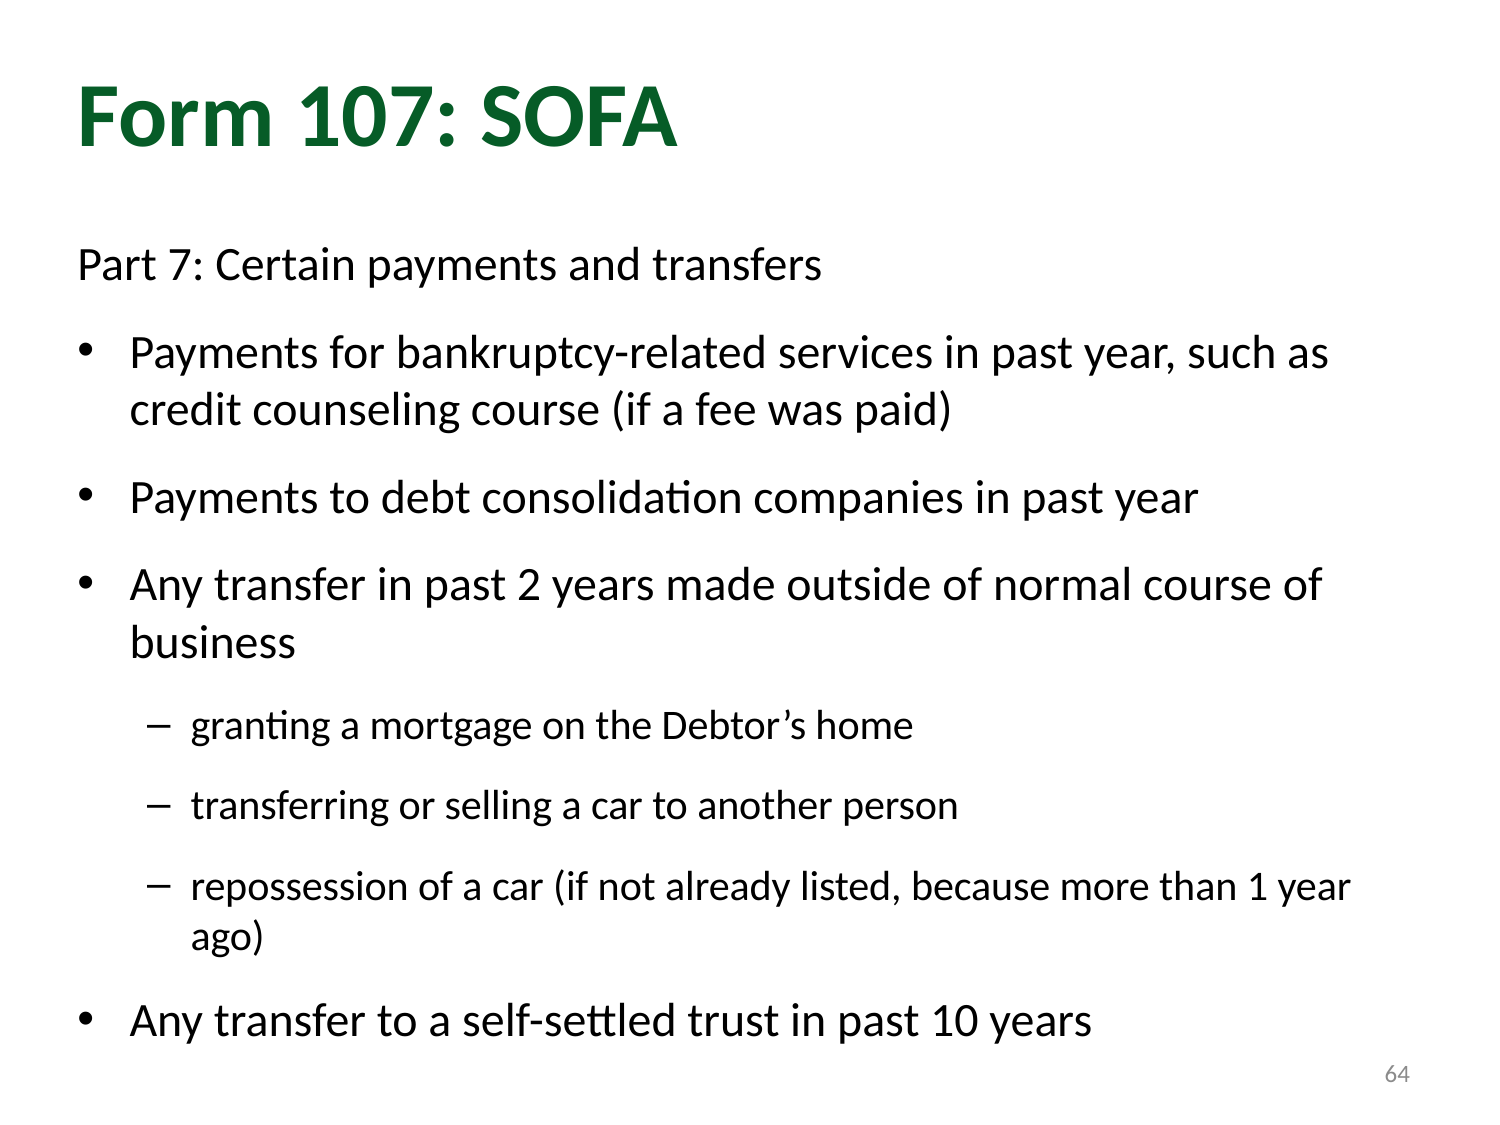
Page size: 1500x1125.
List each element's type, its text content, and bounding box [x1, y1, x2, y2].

slide_number 64 [1074, 1042, 1425, 1103]
title Form 107: SOFA [62, 45, 1425, 175]
list Part 7: Certain payments and transfers Payments for bankruptcy-related services in past year, such as credit counseling course (if a fee was paid) Payments to debt consolidation companies in past year Any transfer in past 2 years made outside of normal course of business granting a mortgage on the Debtor’s home transferring or selling a car to another person repossession of a car (if not already listed, because more than 1 year ago) Any transfer to a self-settled trust in past 10 years [62, 224, 1425, 1063]
